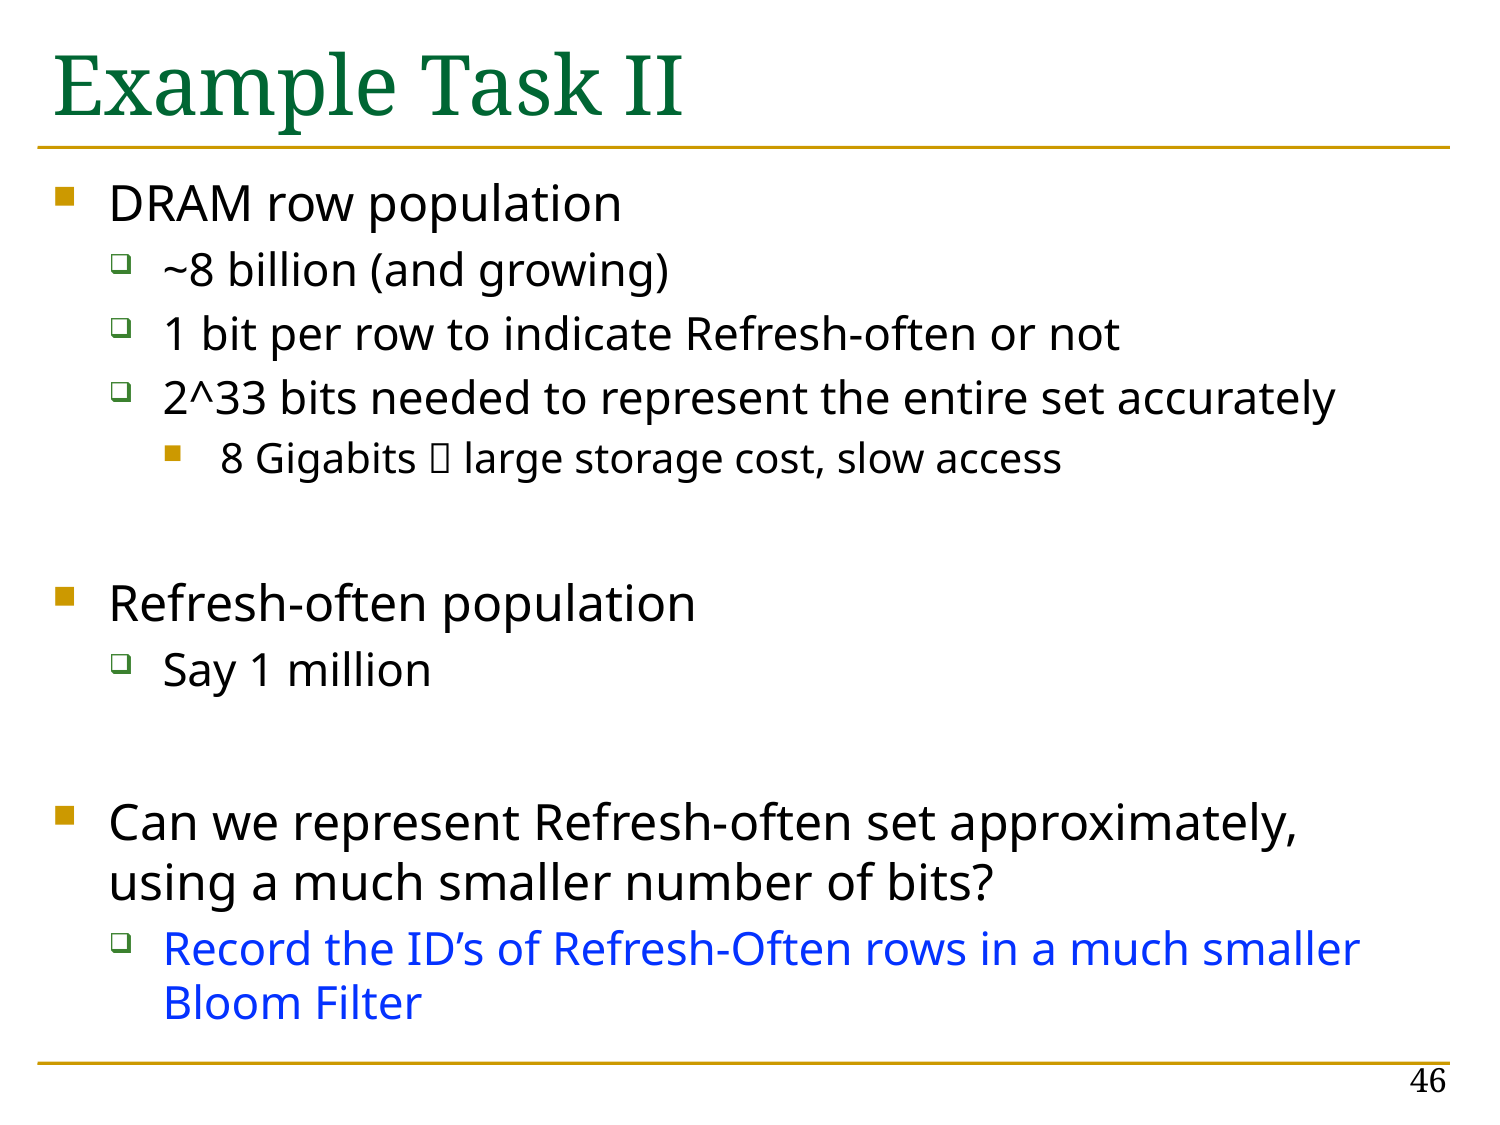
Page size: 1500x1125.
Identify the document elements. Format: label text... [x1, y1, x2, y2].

title Example Task II [37, 24, 1450, 163]
slide_number 46 [1111, 1036, 1462, 1112]
list DRAM row population ~8 billion (and growing) 1 bit per row to indicate Refresh-often or not 2^33 bits needed to represent the entire set accurately 8 Gigabits  large storage cost, slow access Refresh-often population Say 1 million Can we represent Refresh-often set approximately, using a much smaller number of bits? Record the ID’s of Refresh-Often rows in a much smaller Bloom Filter [37, 163, 1450, 1016]
